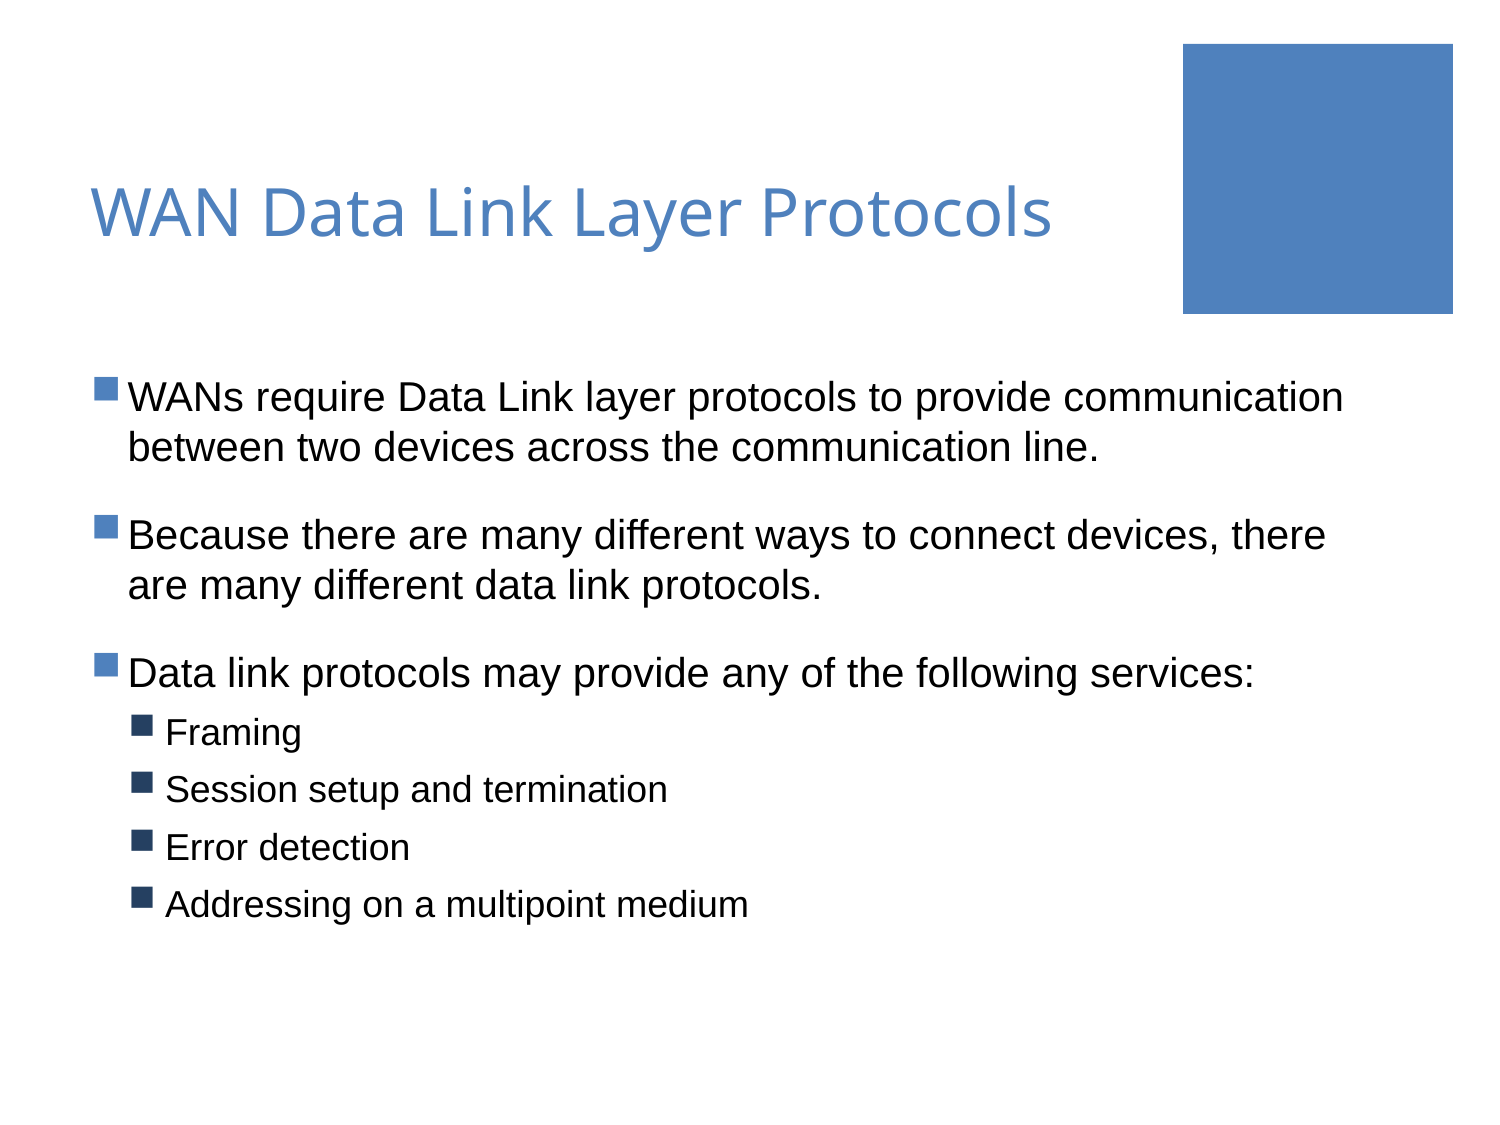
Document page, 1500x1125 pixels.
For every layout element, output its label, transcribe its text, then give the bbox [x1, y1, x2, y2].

list WANs require Data Link layer protocols to provide communication between two devices across the communication line. Because there are many different ways to connect devices, there are many different data link protocols. Data link protocols may provide any of the following services: Framing Session setup and termination Error detection Addressing on a multipoint medium [75, 362, 1407, 1005]
title WAN Data Link Layer Protocols [75, 149, 1143, 338]
